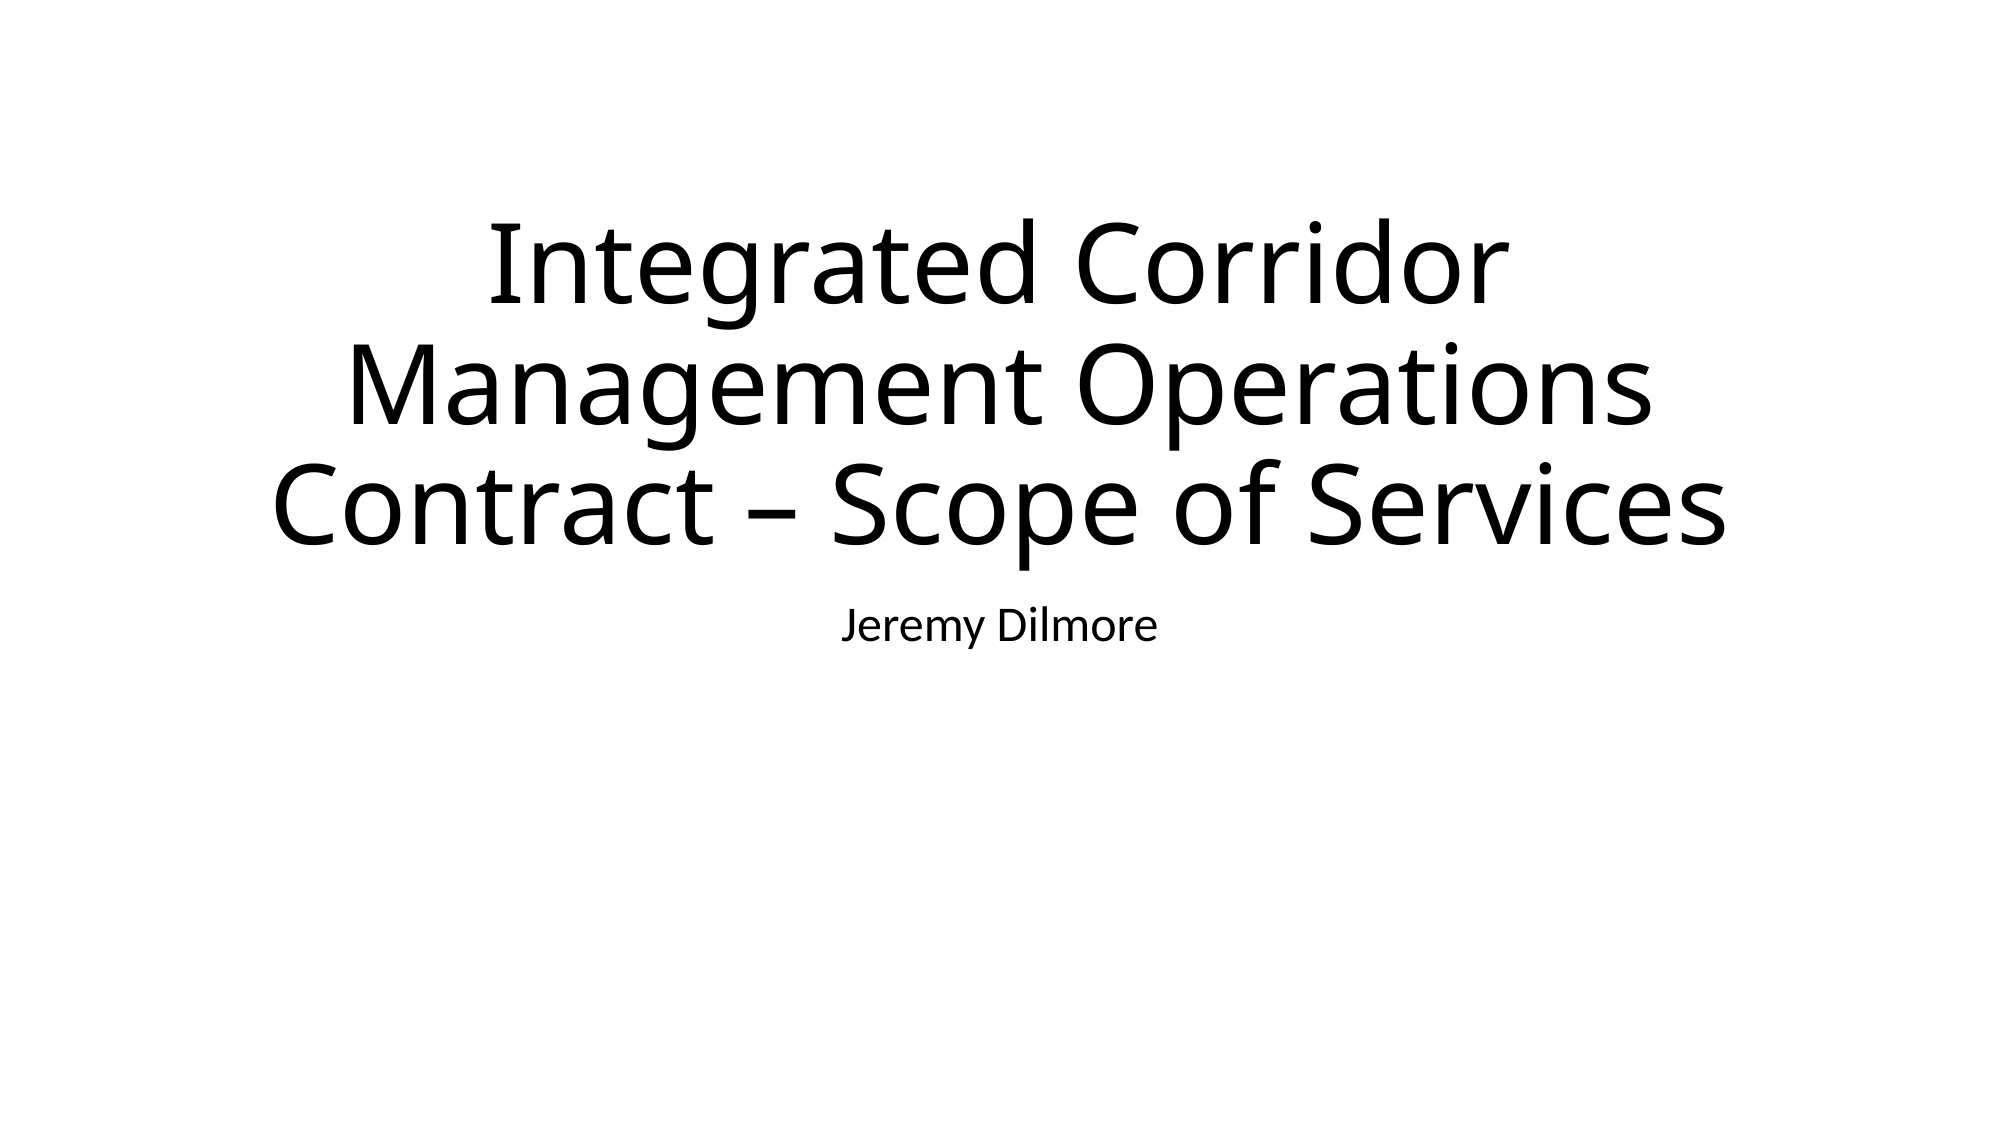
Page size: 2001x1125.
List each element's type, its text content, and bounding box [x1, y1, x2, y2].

subtitle Jeremy Dilmore [249, 590, 1750, 863]
title Integrated Corridor Management Operations Contract – Scope of Services [249, 184, 1750, 576]
